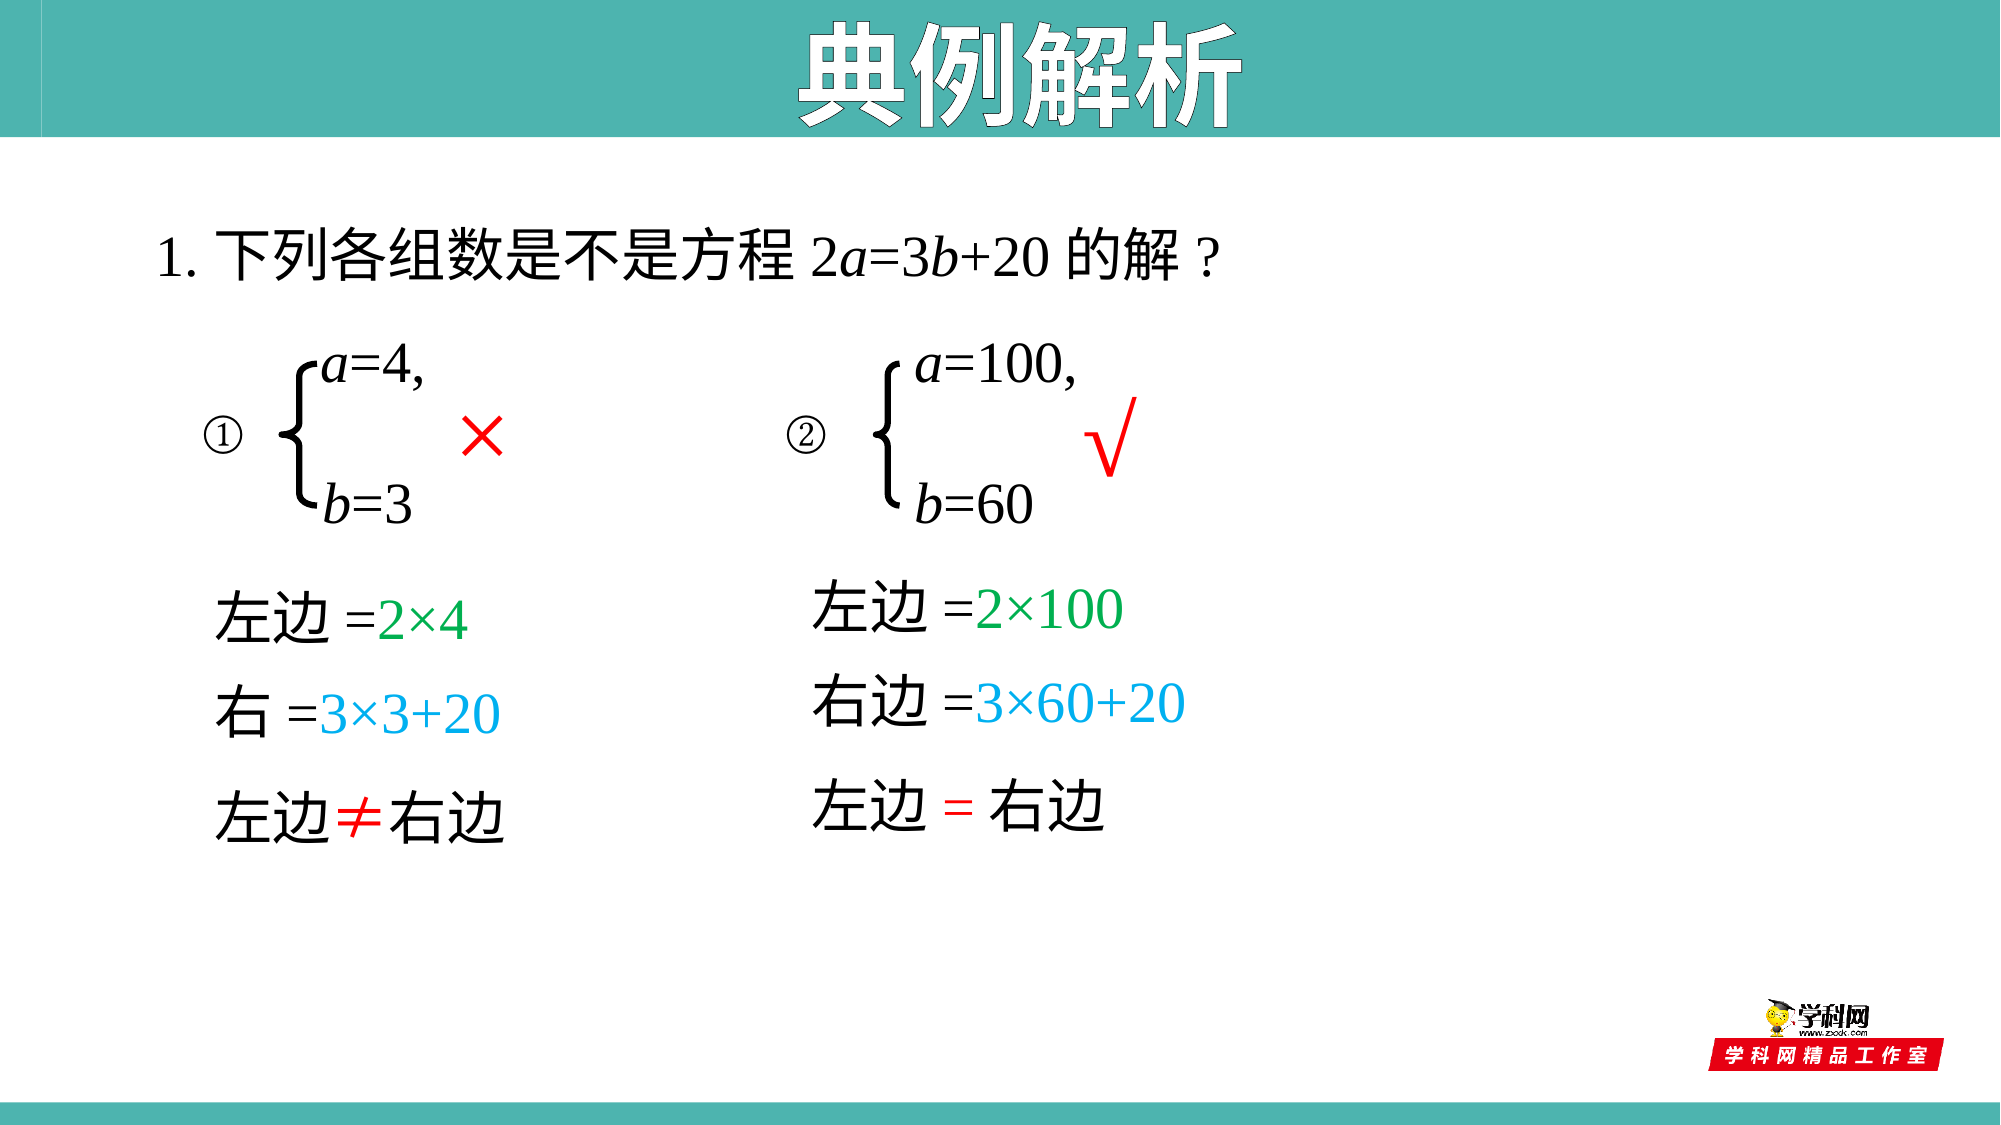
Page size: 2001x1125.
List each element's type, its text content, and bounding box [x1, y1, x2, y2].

text_box 1.下列各组数是不是方程2a=3b+20的解? [140, 211, 1231, 296]
picture [1766, 999, 1869, 1037]
text_box ① [187, 387, 282, 473]
text_box 左边=右边 [796, 761, 1231, 847]
text_box 右边=3×60+20 [797, 656, 1255, 742]
text_box [882, 363, 900, 506]
text_box 左边≠右边 [199, 773, 563, 859]
text_box a=4, [305, 316, 466, 402]
text_box 右=3×3+20 [199, 667, 657, 753]
text_box a=100, [899, 316, 1110, 402]
text_box × [439, 362, 585, 497]
text_box b=60 [899, 458, 1056, 543]
text_box 左边=2×4 [199, 574, 563, 659]
picture [1708, 1038, 1944, 1071]
text_box [282, 363, 318, 506]
text_box b=3 [307, 457, 449, 543]
text_box 左边=2×100 [797, 562, 1254, 648]
text_box √ [1067, 369, 1180, 505]
text_box [0, 1100, 2000, 1125]
text_box ② [769, 387, 882, 473]
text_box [0, 0, 2000, 138]
